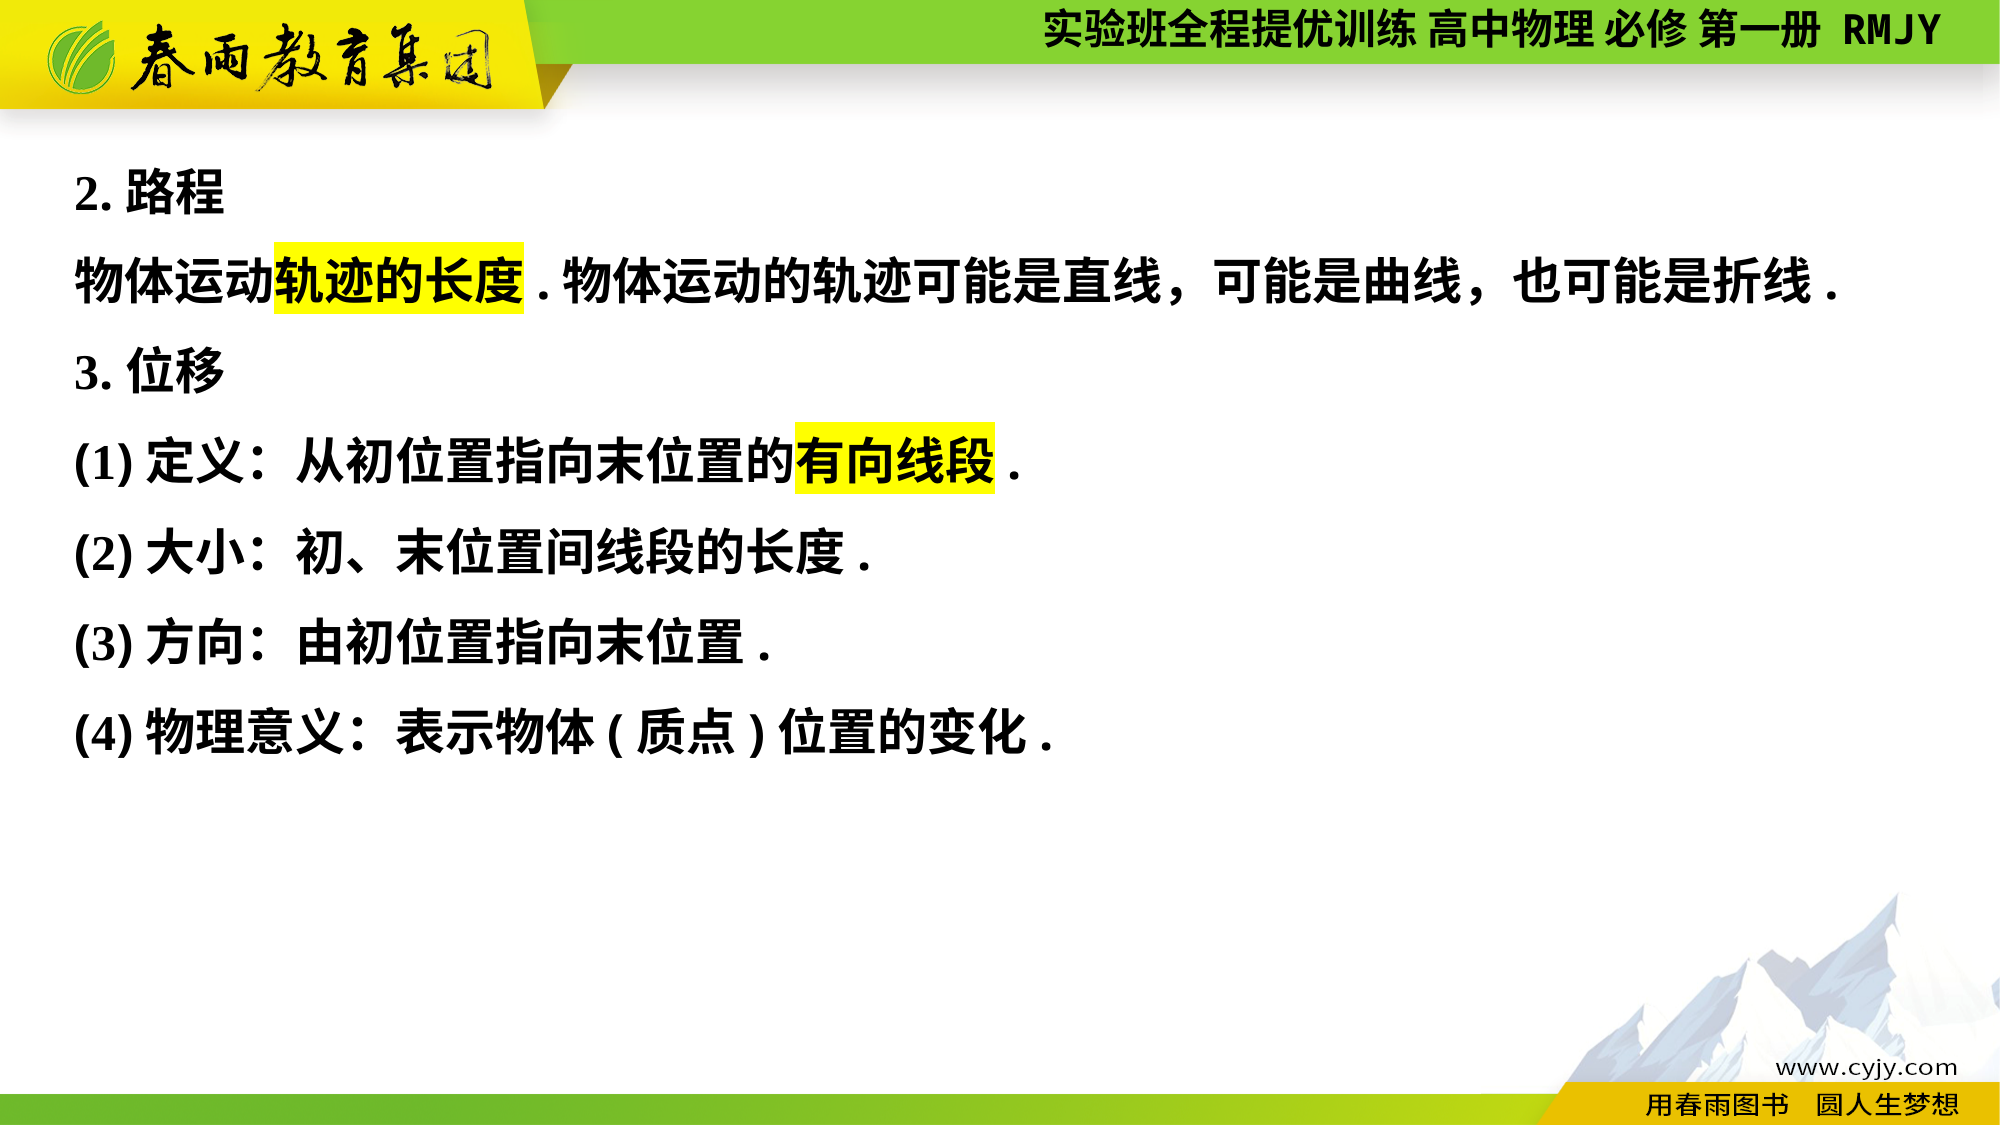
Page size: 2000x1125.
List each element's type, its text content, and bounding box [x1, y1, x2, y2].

picture [0, 0, 2000, 1125]
list 2.路程 物体运动轨迹的长度.物体运动的轨迹可能是直线，可能是曲线，也可能是折线. 3.位移 (1)定义：从初位置指向末位置的有向线段. (2)大小：初、末位置间线段的长度. (3)方向：由初位置指向末位置. (4)物理意义：表示物体(质点)位置的变化. [59, 122, 1944, 763]
